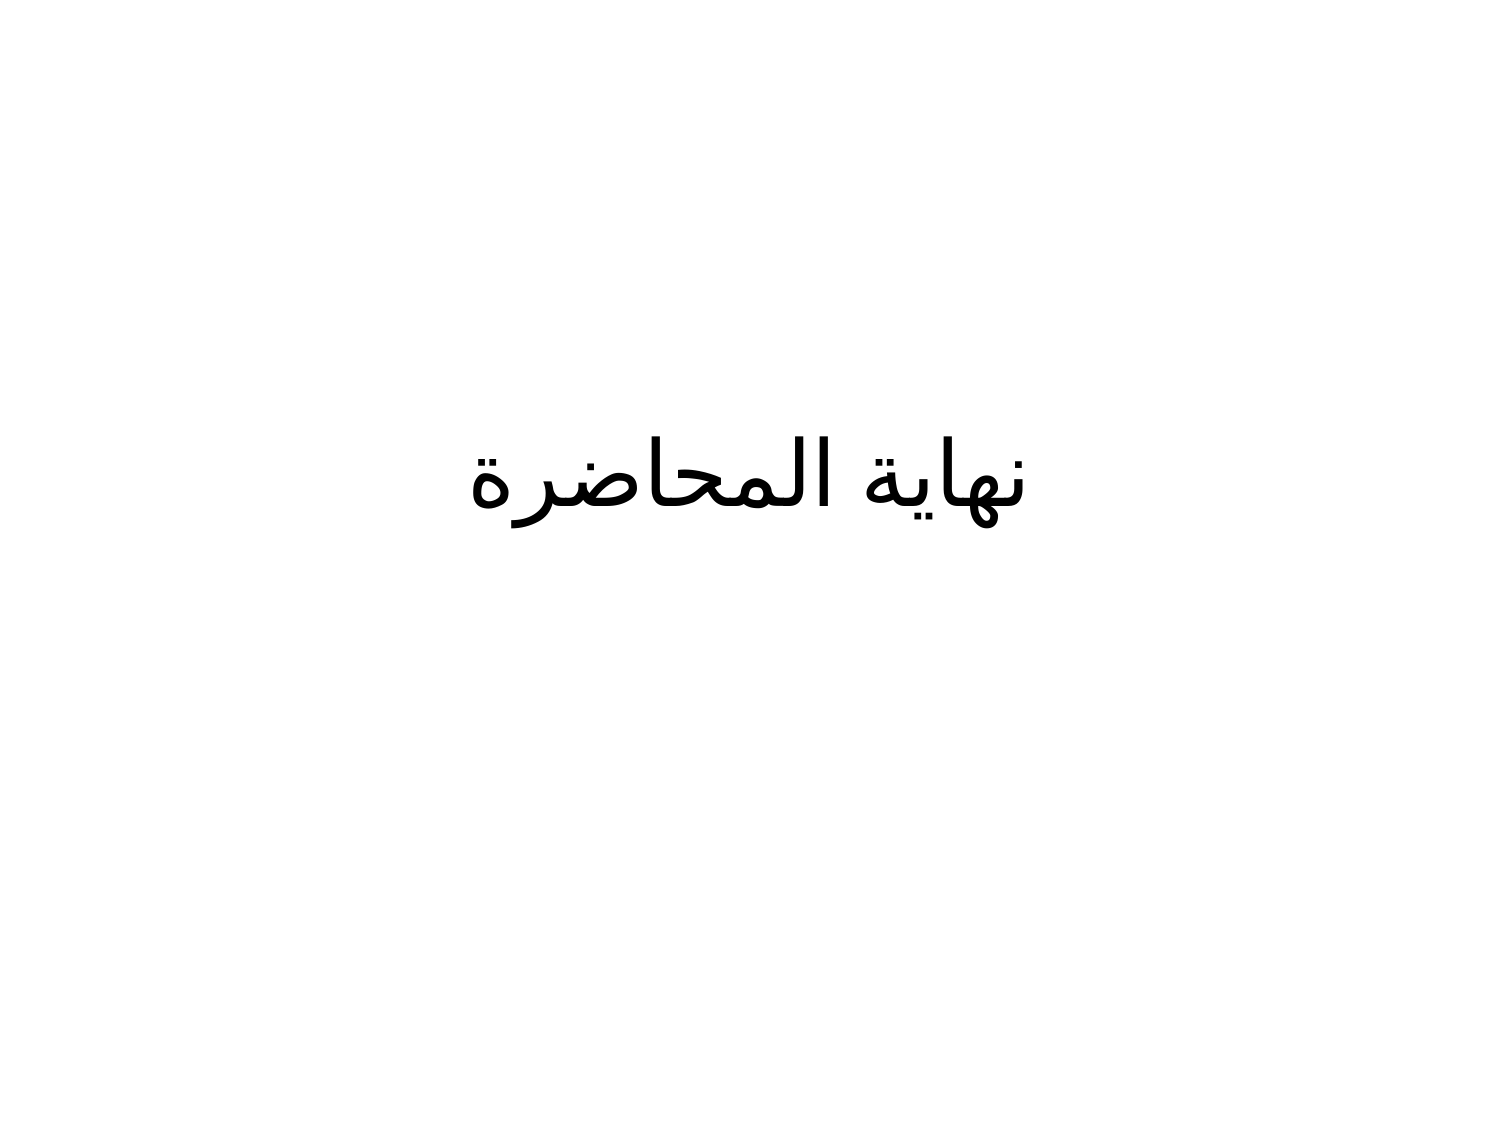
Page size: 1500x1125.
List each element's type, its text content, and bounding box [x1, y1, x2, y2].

title نهاية المحاضرة [112, 349, 1388, 591]
